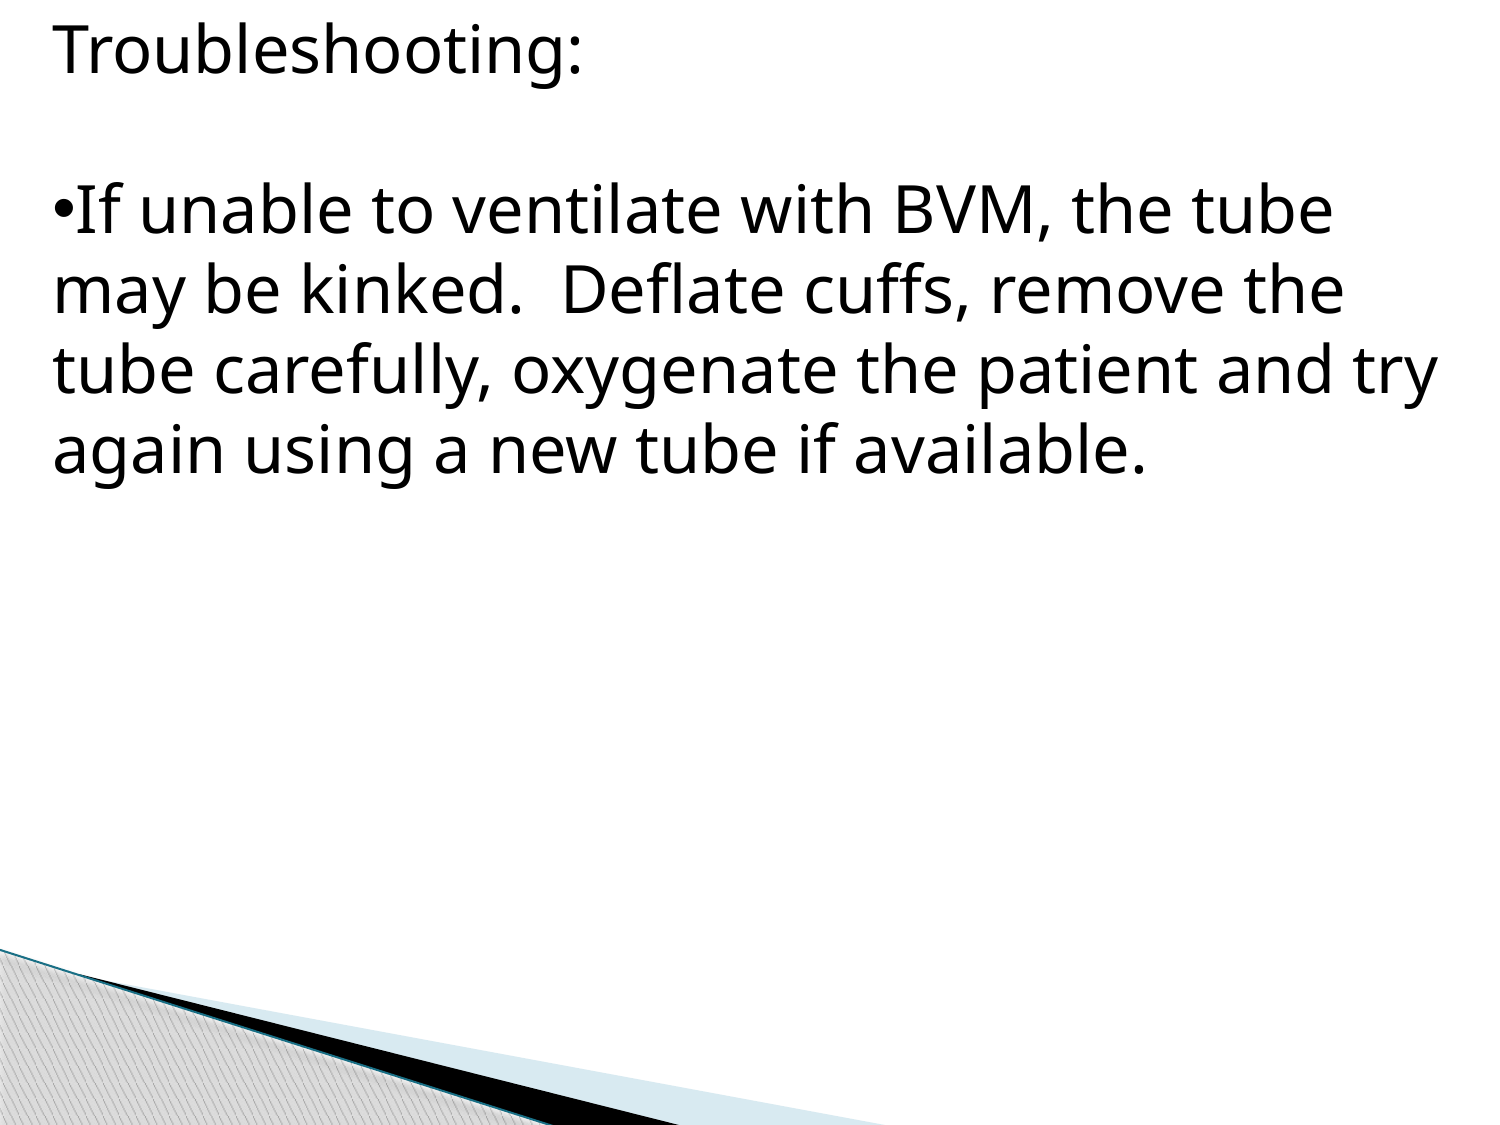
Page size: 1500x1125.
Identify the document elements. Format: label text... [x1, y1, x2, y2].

text_box Troubleshooting: If unable to ventilate with BVM, the tube may be kinked. Deflate cuffs, remove the tube carefully, oxygenate the patient and try again using a new tube if available. [37, 0, 1463, 495]
